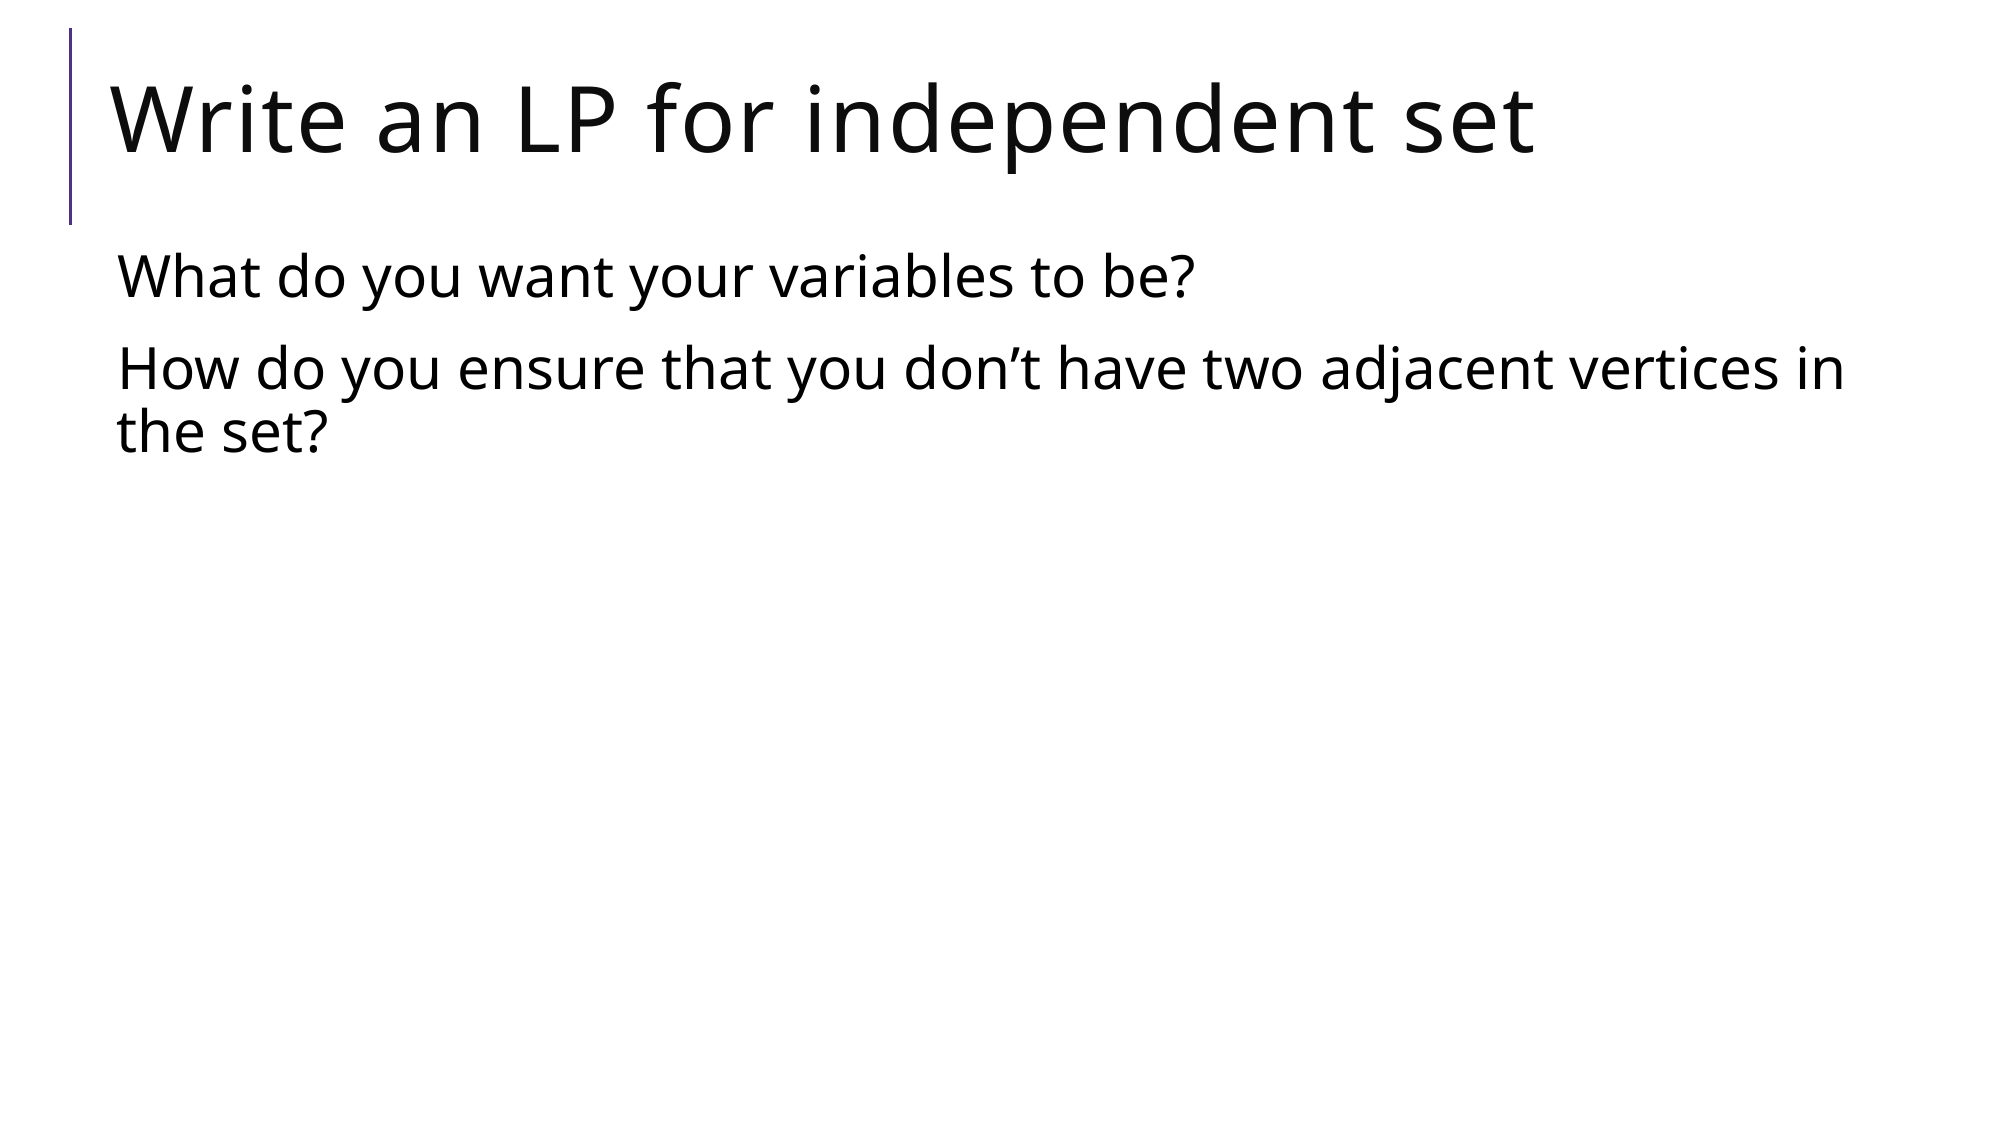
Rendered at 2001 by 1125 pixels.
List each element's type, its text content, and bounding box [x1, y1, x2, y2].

title Write an LP for independent set [94, 43, 1930, 210]
list What do you want your variables to be? How do you ensure that you don’t have two adjacent vertices in the set? [94, 240, 1930, 1035]
